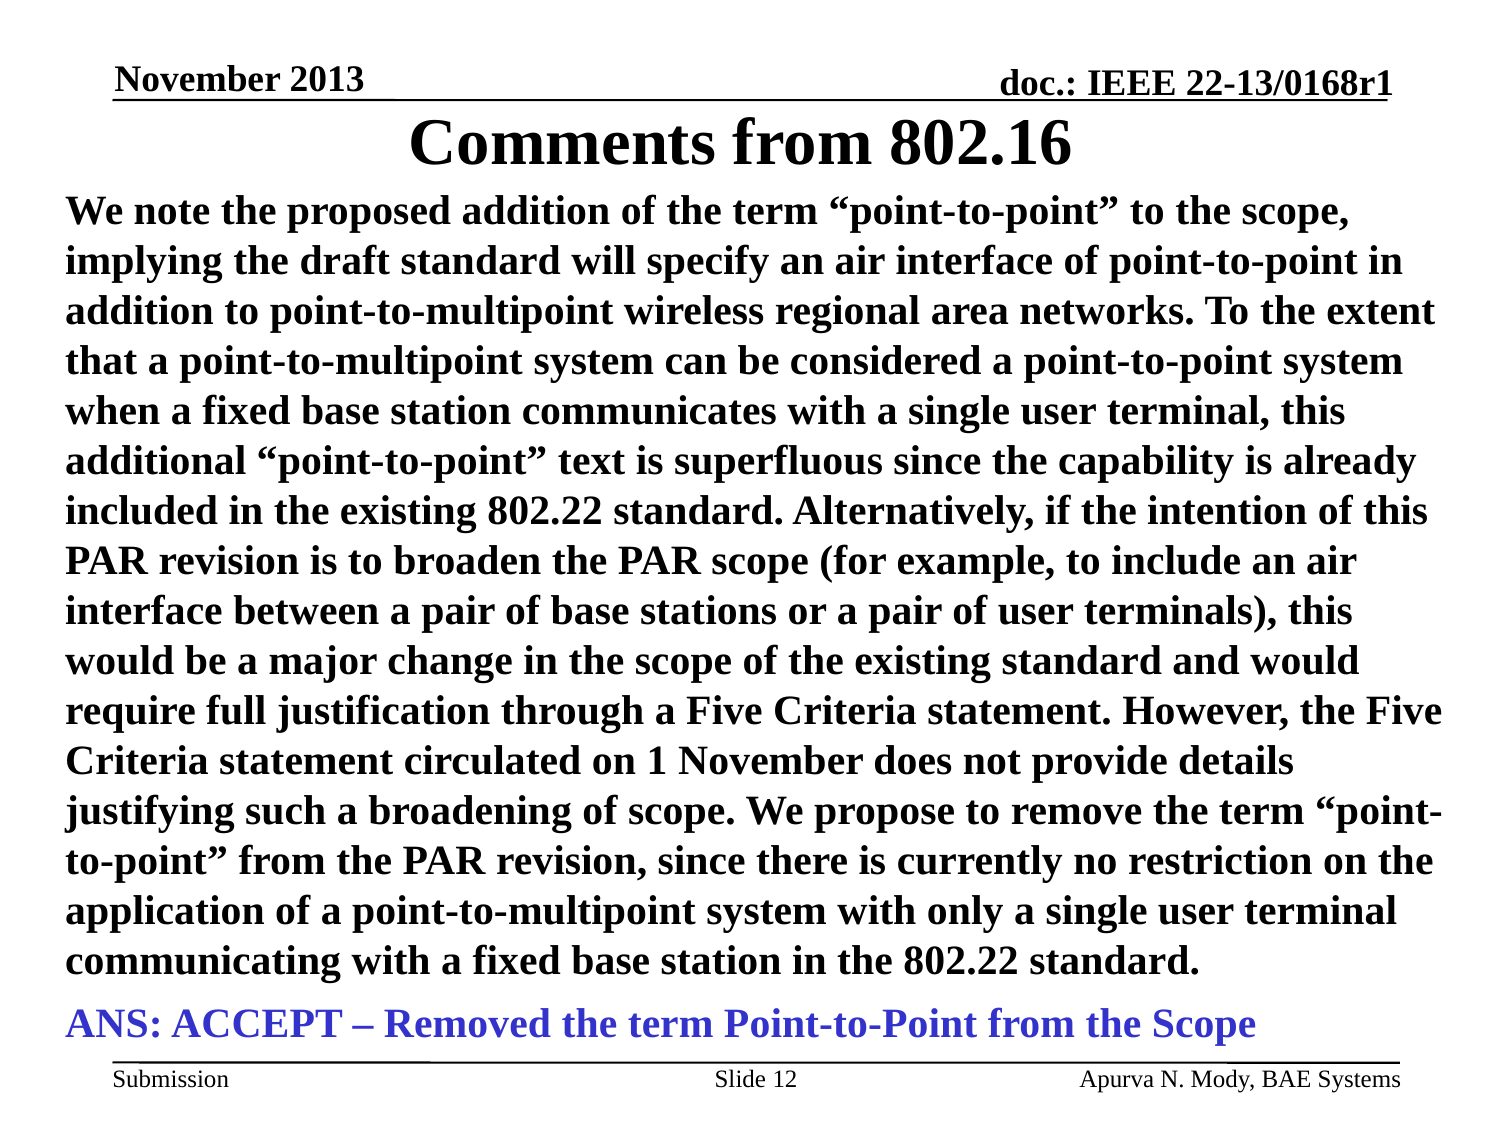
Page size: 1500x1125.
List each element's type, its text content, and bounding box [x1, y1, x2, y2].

footer Apurva N. Mody, BAE Systems [878, 1061, 1402, 1093]
slide_number Slide 12 [712, 1061, 800, 1123]
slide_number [114, 54, 423, 100]
list We note the proposed addition of the term “point-to-point” to the scope, implying the draft standard will specify an air interface of point-to-point in addition to point-to-multipoint wireless regional area networks. To the extent that a point-to-multipoint system can be considered a point-to-point system when a fixed base station communicates with a single user terminal, this additional “point-to-point” text is superfluous since the capability is already included in the existing 802.22 standard. Alternatively, if the intention of this PAR revision is to broaden the PAR scope (for example, to include an air interface between a pair of base stations or a pair of user terminals), this would be a major change in the scope of the existing standard and would require full justification through a Five Criteria statement. However, the Five Criteria statement circulated on 1 November does not provide details justifying such a broadening of scope. We propose to remove the term “point-to-point” from the PAR revision, since there is currently no restriction on the application of a point-to-multipoint system with only a single user terminal communicating with a fixed base station in the 802.22 standard. ANS: ACCEPT – Removed the term Point-to-Point from the Scope [49, 174, 1463, 1013]
title Comments from 802.16 [112, 99, 1388, 174]
